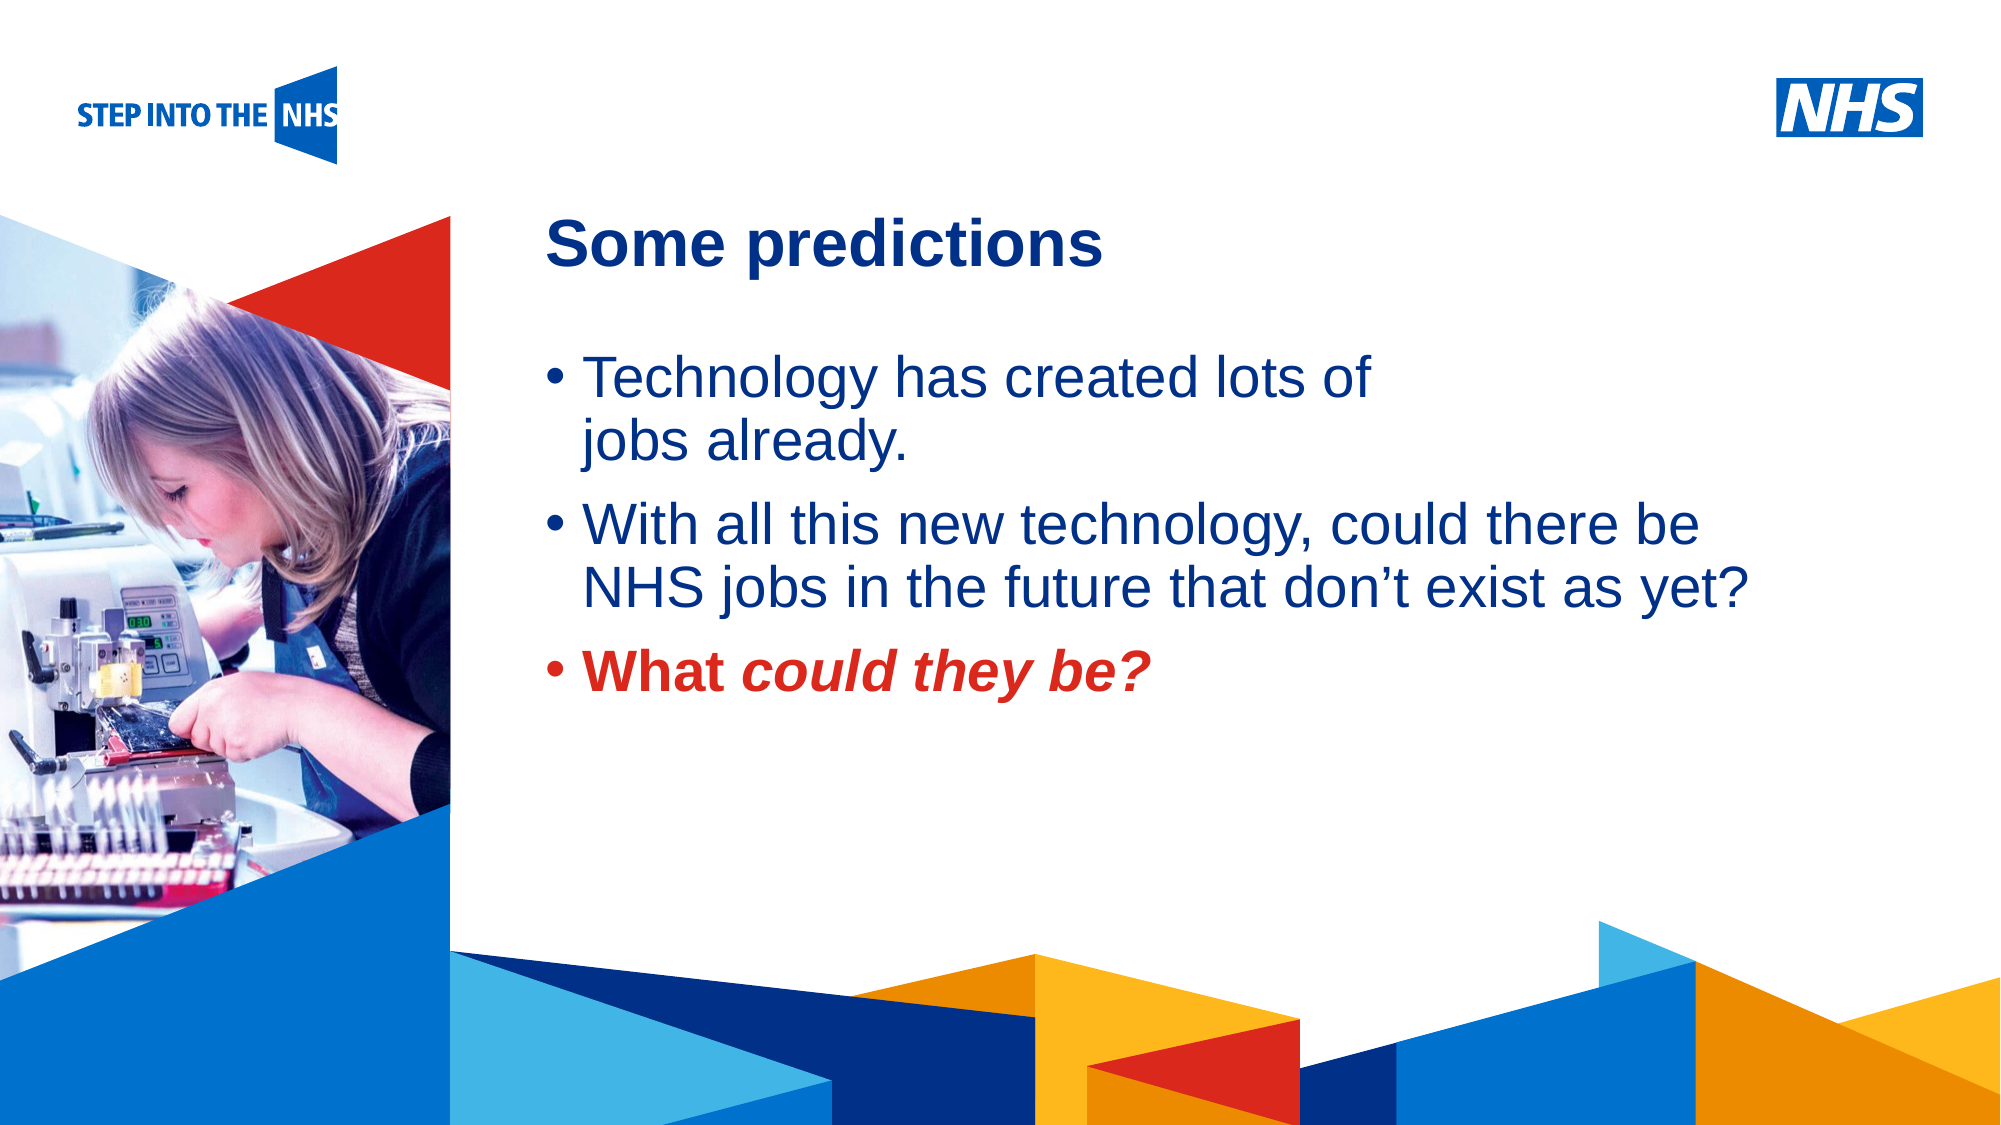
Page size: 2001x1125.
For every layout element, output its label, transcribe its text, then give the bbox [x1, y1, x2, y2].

title Some predictions [545, 208, 1672, 296]
picture [0, 214, 451, 981]
list Technology has created lots of jobs already. With all this new technology, could there be NHS jobs in the future that don’t exist as yet? What could they be? [545, 347, 1767, 917]
